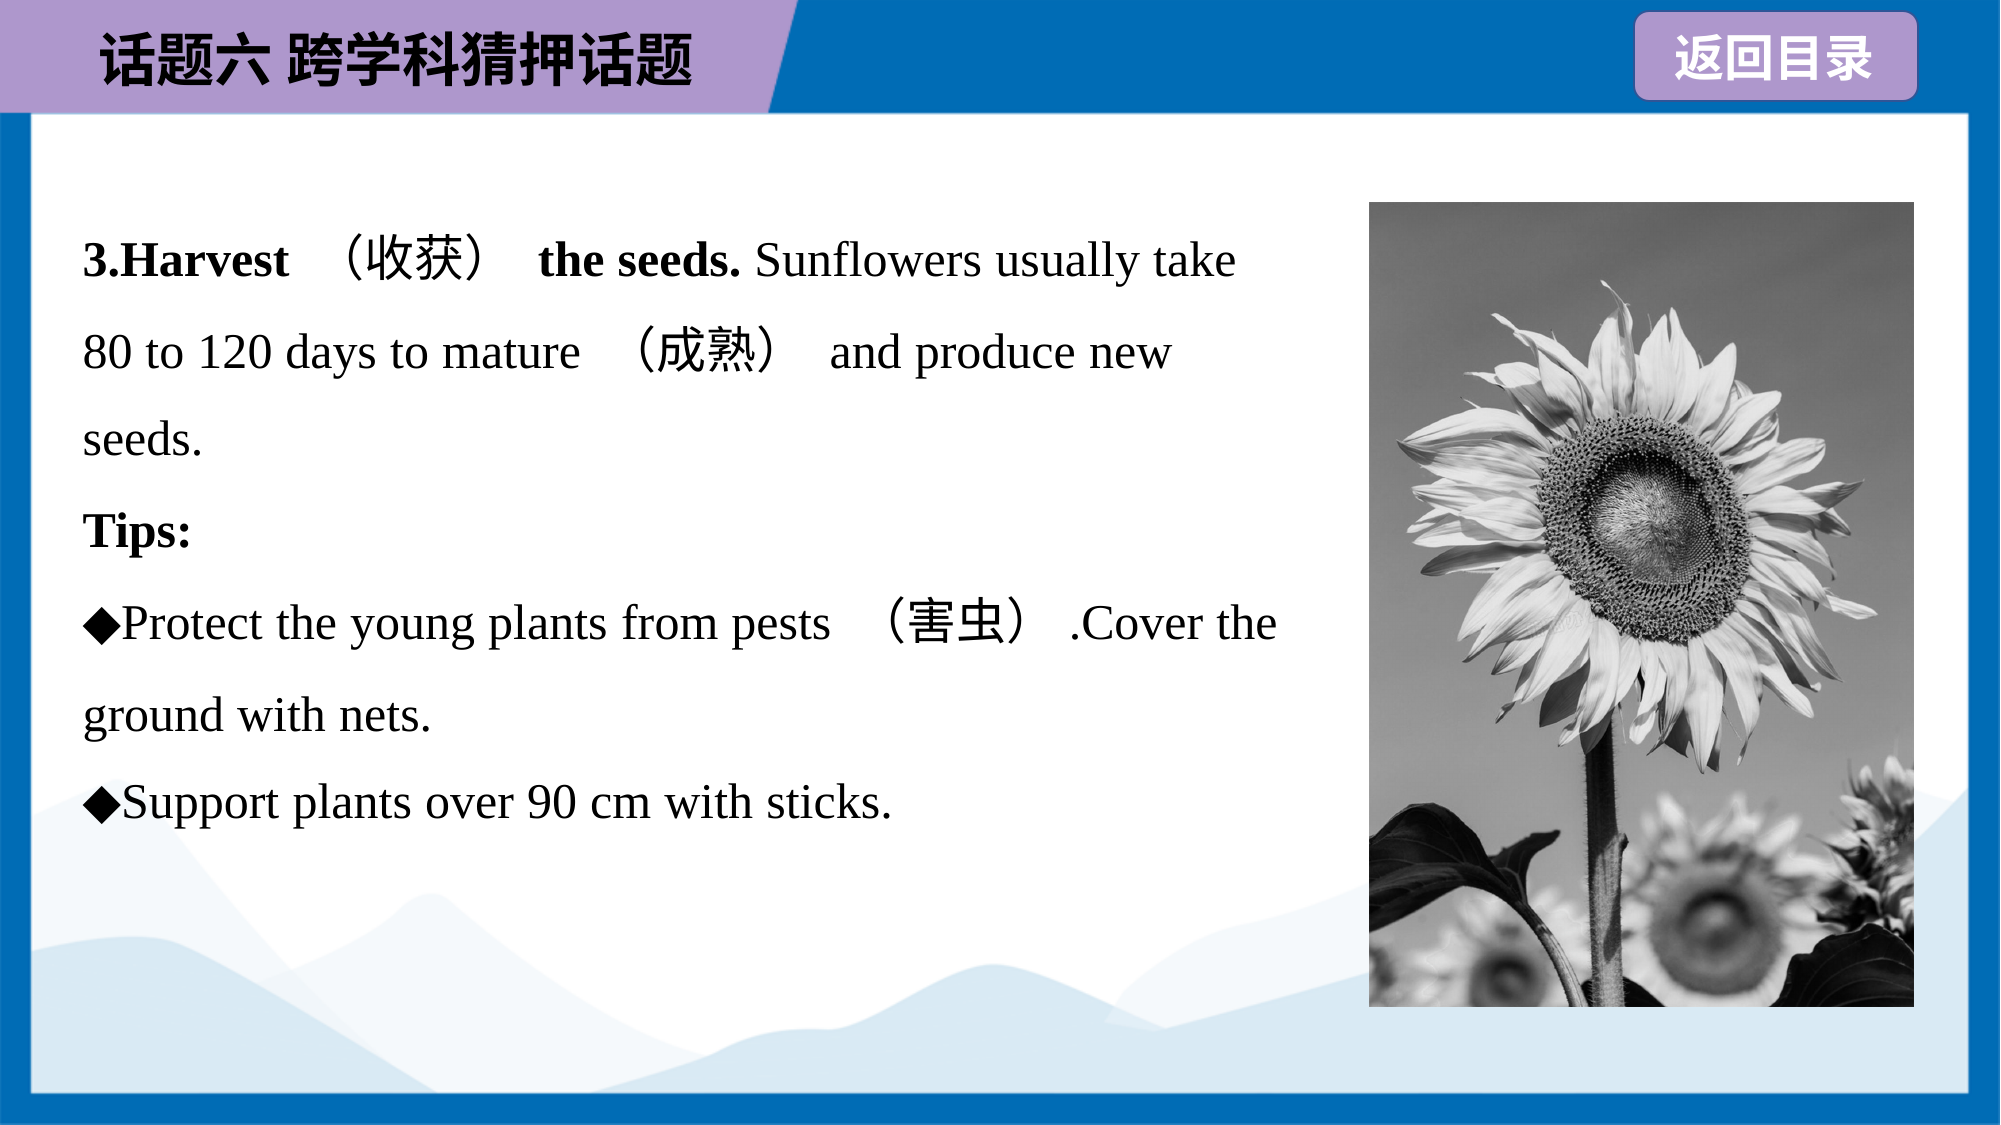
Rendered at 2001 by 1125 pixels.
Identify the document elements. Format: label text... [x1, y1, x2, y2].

text_box Tips: ◆Protect the young plants from pests （害虫）.Cover the ground with nets. ◆Support plants over 90 cm with sticks. [82, 466, 1352, 820]
picture [0, 0, 2000, 1125]
text_box 3.Harvest （收获） the seeds. Sunflowers usually take 80 to 120 days to mature （成熟） and produce new seeds. [82, 195, 1352, 457]
